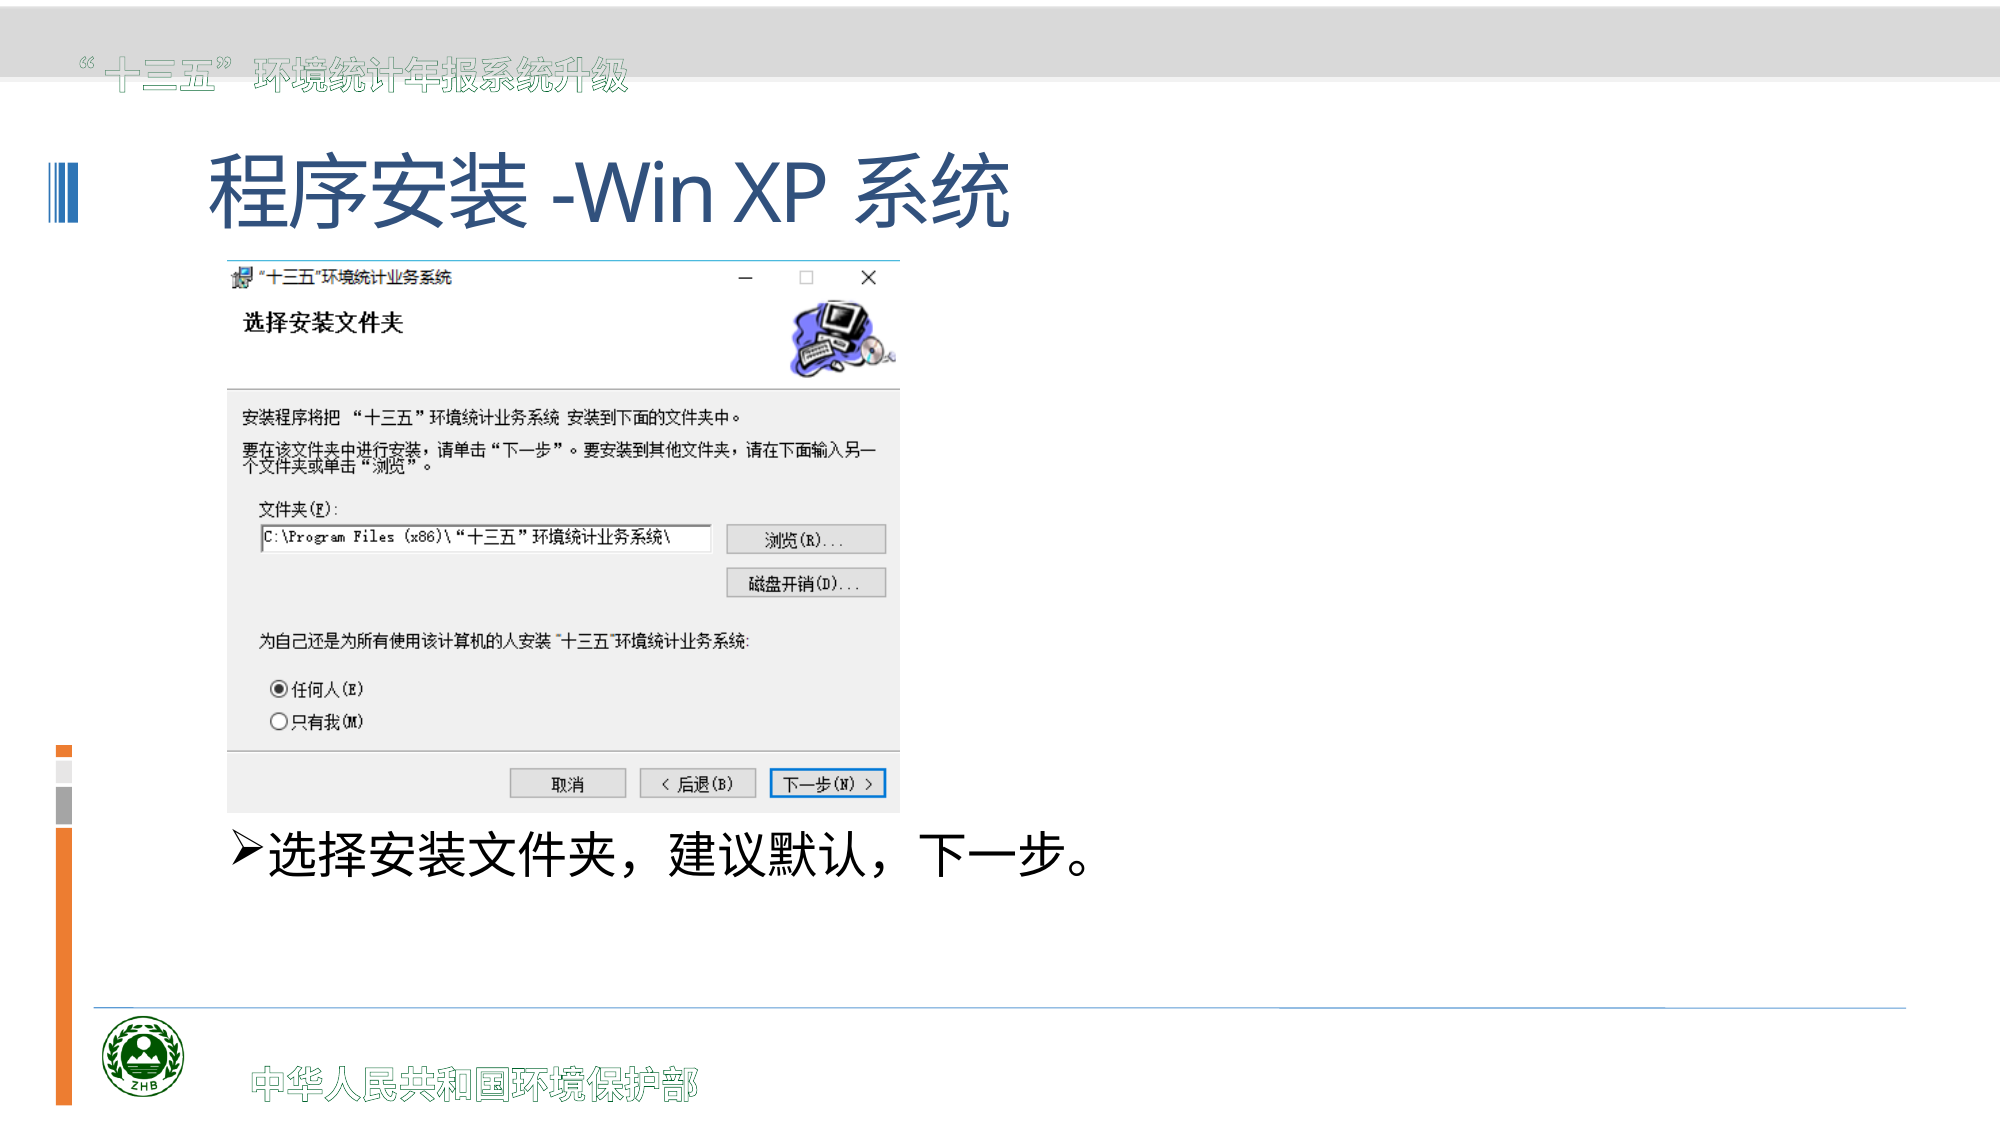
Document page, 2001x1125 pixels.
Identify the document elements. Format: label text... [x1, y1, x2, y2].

text_box 程序安装-Win XP系统 [192, 131, 1080, 261]
picture [227, 260, 900, 813]
text_box 选择安装文件夹，建议默认，下一步。 [213, 816, 1842, 891]
picture [93, 1007, 188, 1106]
